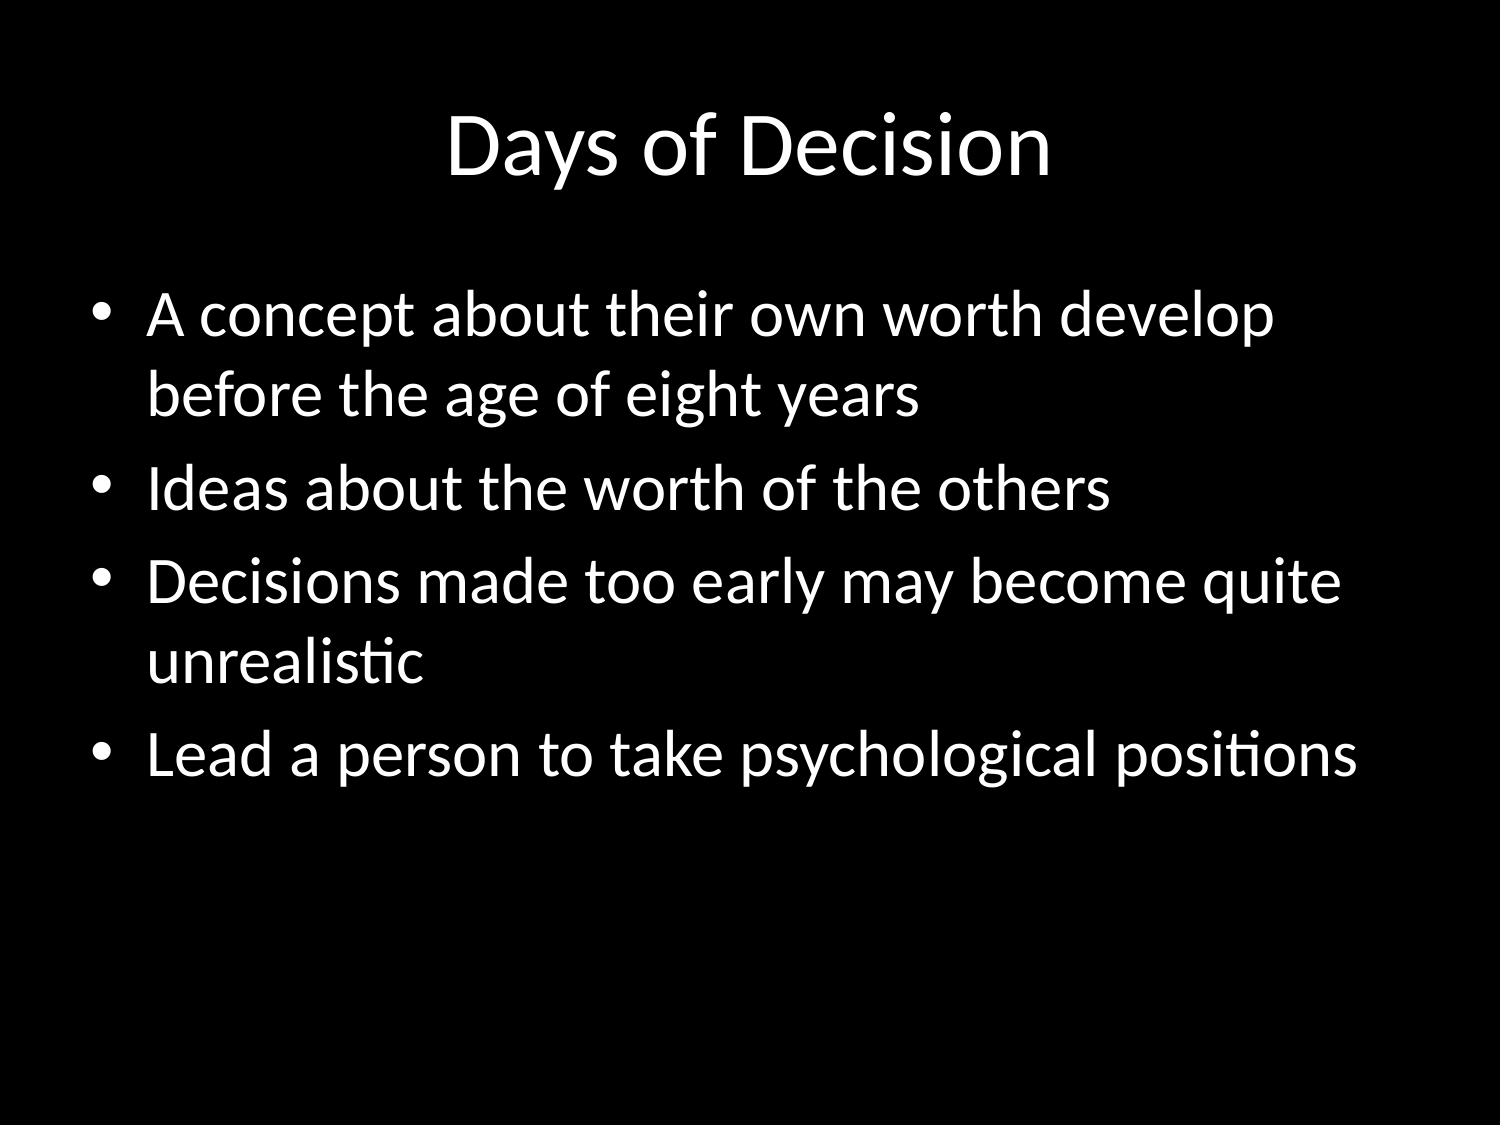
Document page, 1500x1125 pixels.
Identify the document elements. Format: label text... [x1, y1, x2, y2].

title Days of Decision [75, 45, 1425, 233]
list A concept about their own worth develop before the age of eight years Ideas about the worth of the others Decisions made too early may become quite unrealistic Lead a person to take psychological positions [75, 262, 1425, 1005]
